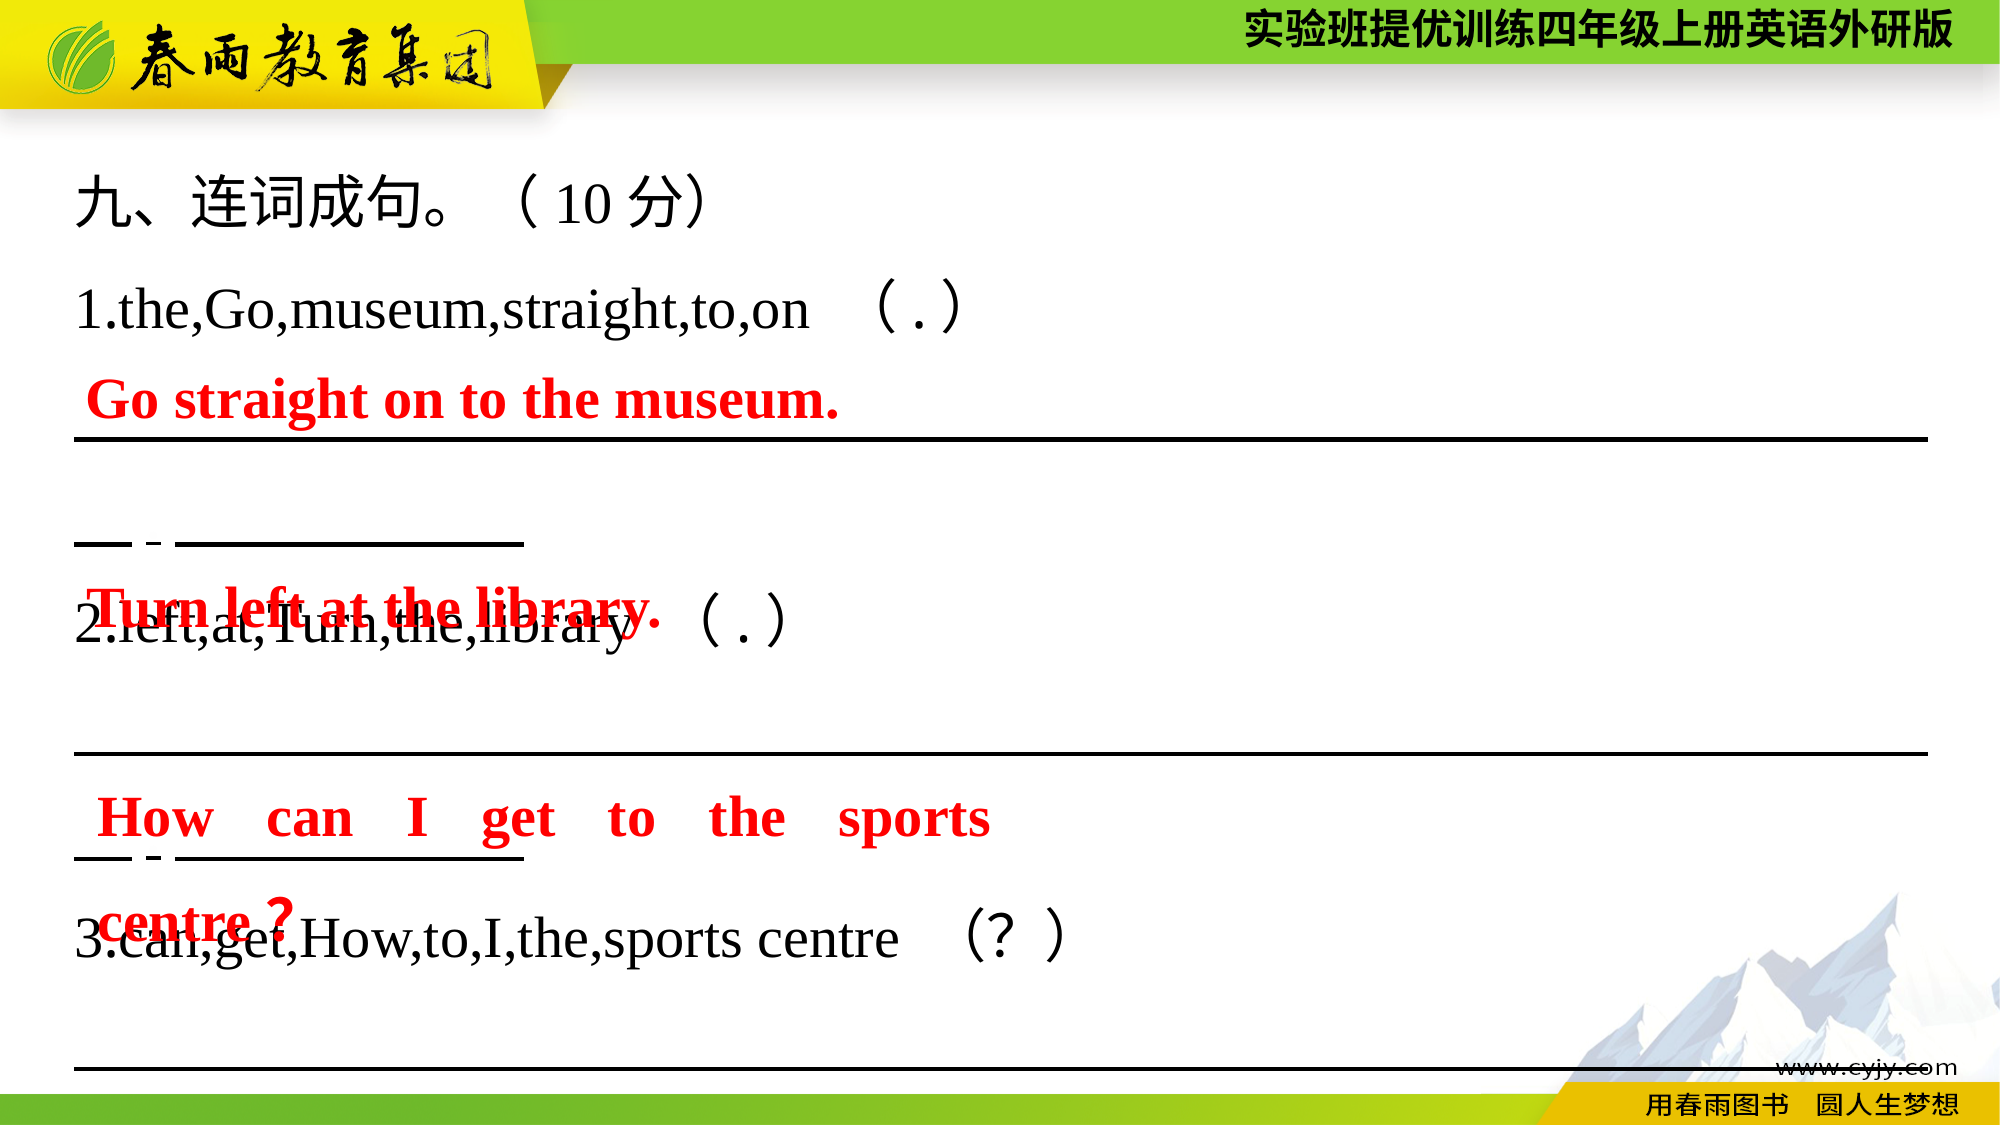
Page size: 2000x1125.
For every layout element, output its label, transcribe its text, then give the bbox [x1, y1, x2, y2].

text_box How can I get to the sports centre？ [82, 735, 1007, 856]
text_box Turn left at the library. [71, 526, 678, 647]
list 九、连词成句。（10分） 1.the,Go,museum,straight,to,on （.） . 2.left,at,Turn,the,library （.） . 3.can,get,How,to,I,the,sports centre （？） . [59, 122, 1944, 920]
picture [0, 0, 2000, 1125]
text_box Go straight on to the museum. [70, 317, 856, 438]
